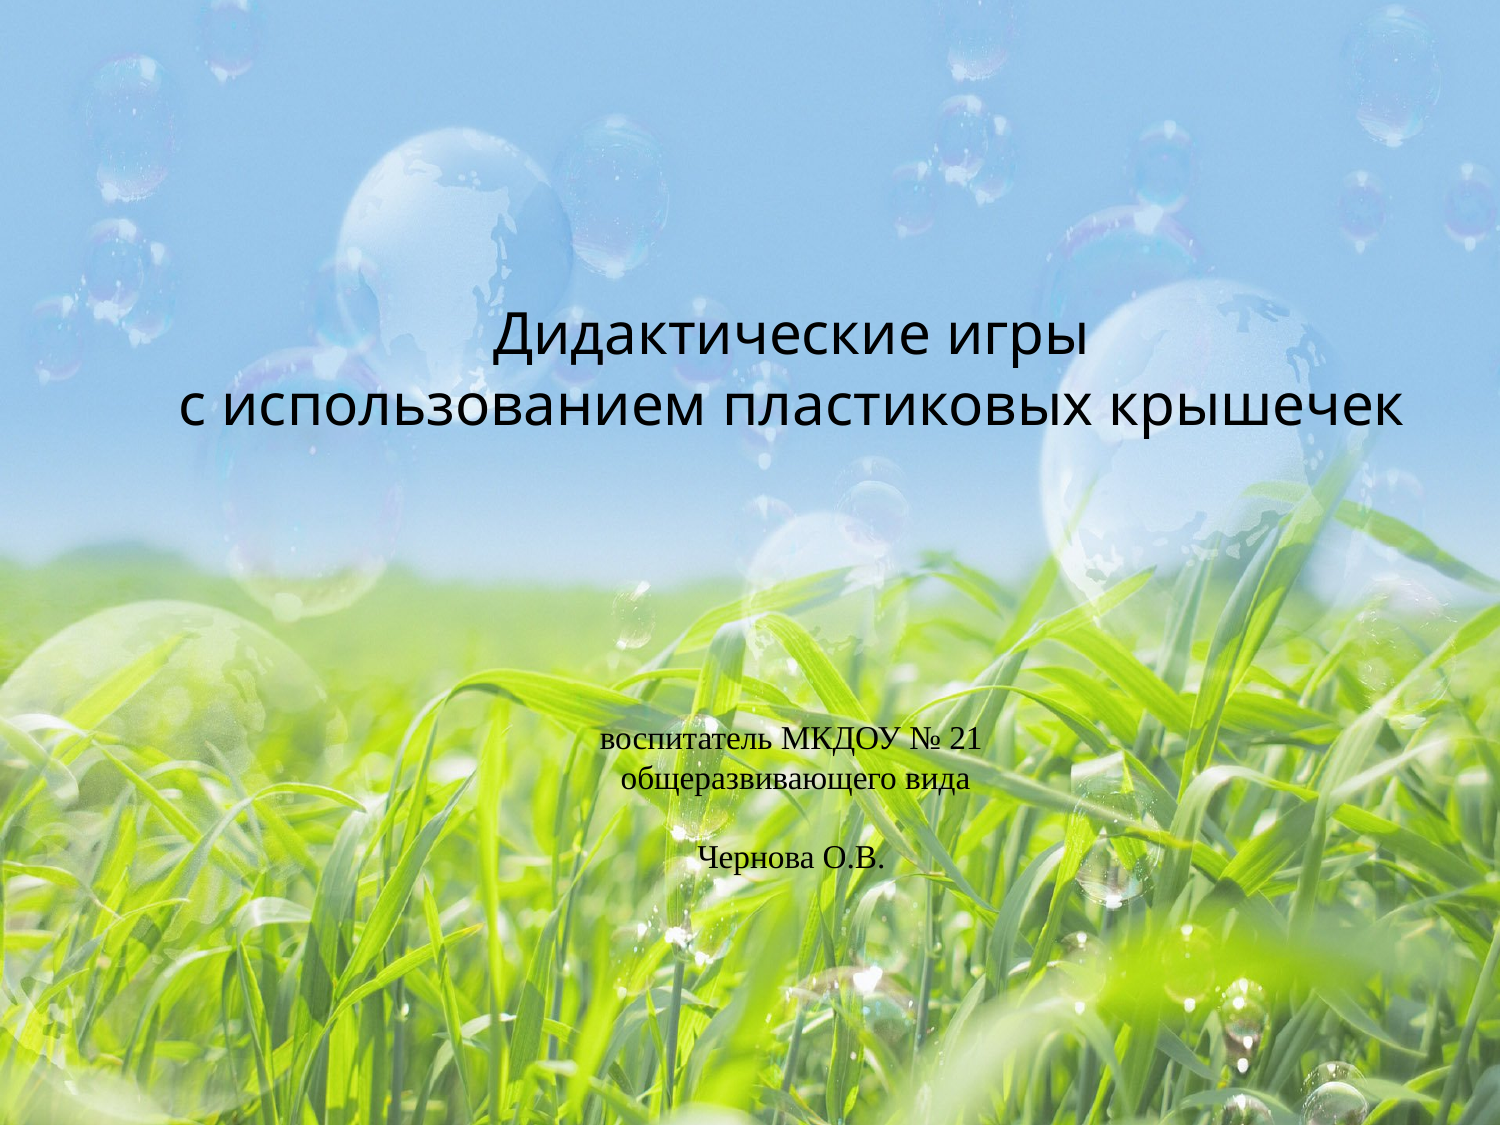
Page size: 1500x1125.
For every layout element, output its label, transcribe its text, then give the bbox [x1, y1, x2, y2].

picture [0, 0, 1500, 1125]
title Дидактические игры с использованием пластиковых крышечек воспитатель МКДОУ № 21 общеразвивающего вида Чернова О.В. [112, 78, 1471, 1094]
